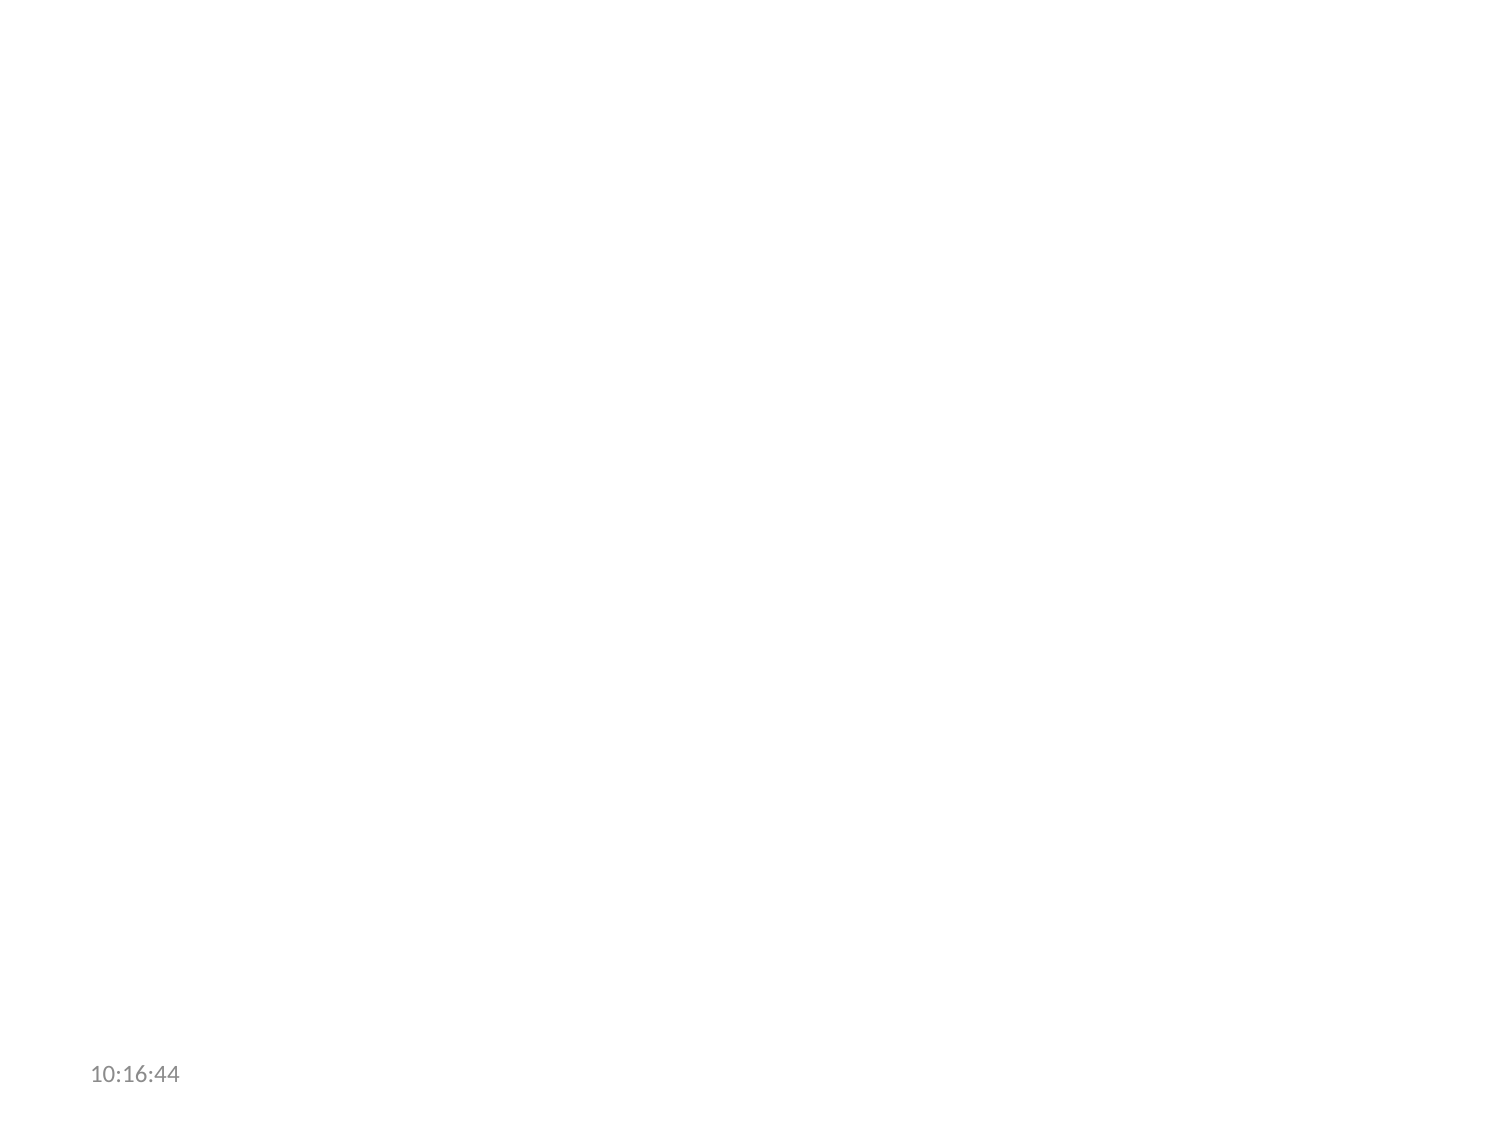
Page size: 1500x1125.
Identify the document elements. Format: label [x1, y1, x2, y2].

slide_number [75, 1042, 425, 1103]
